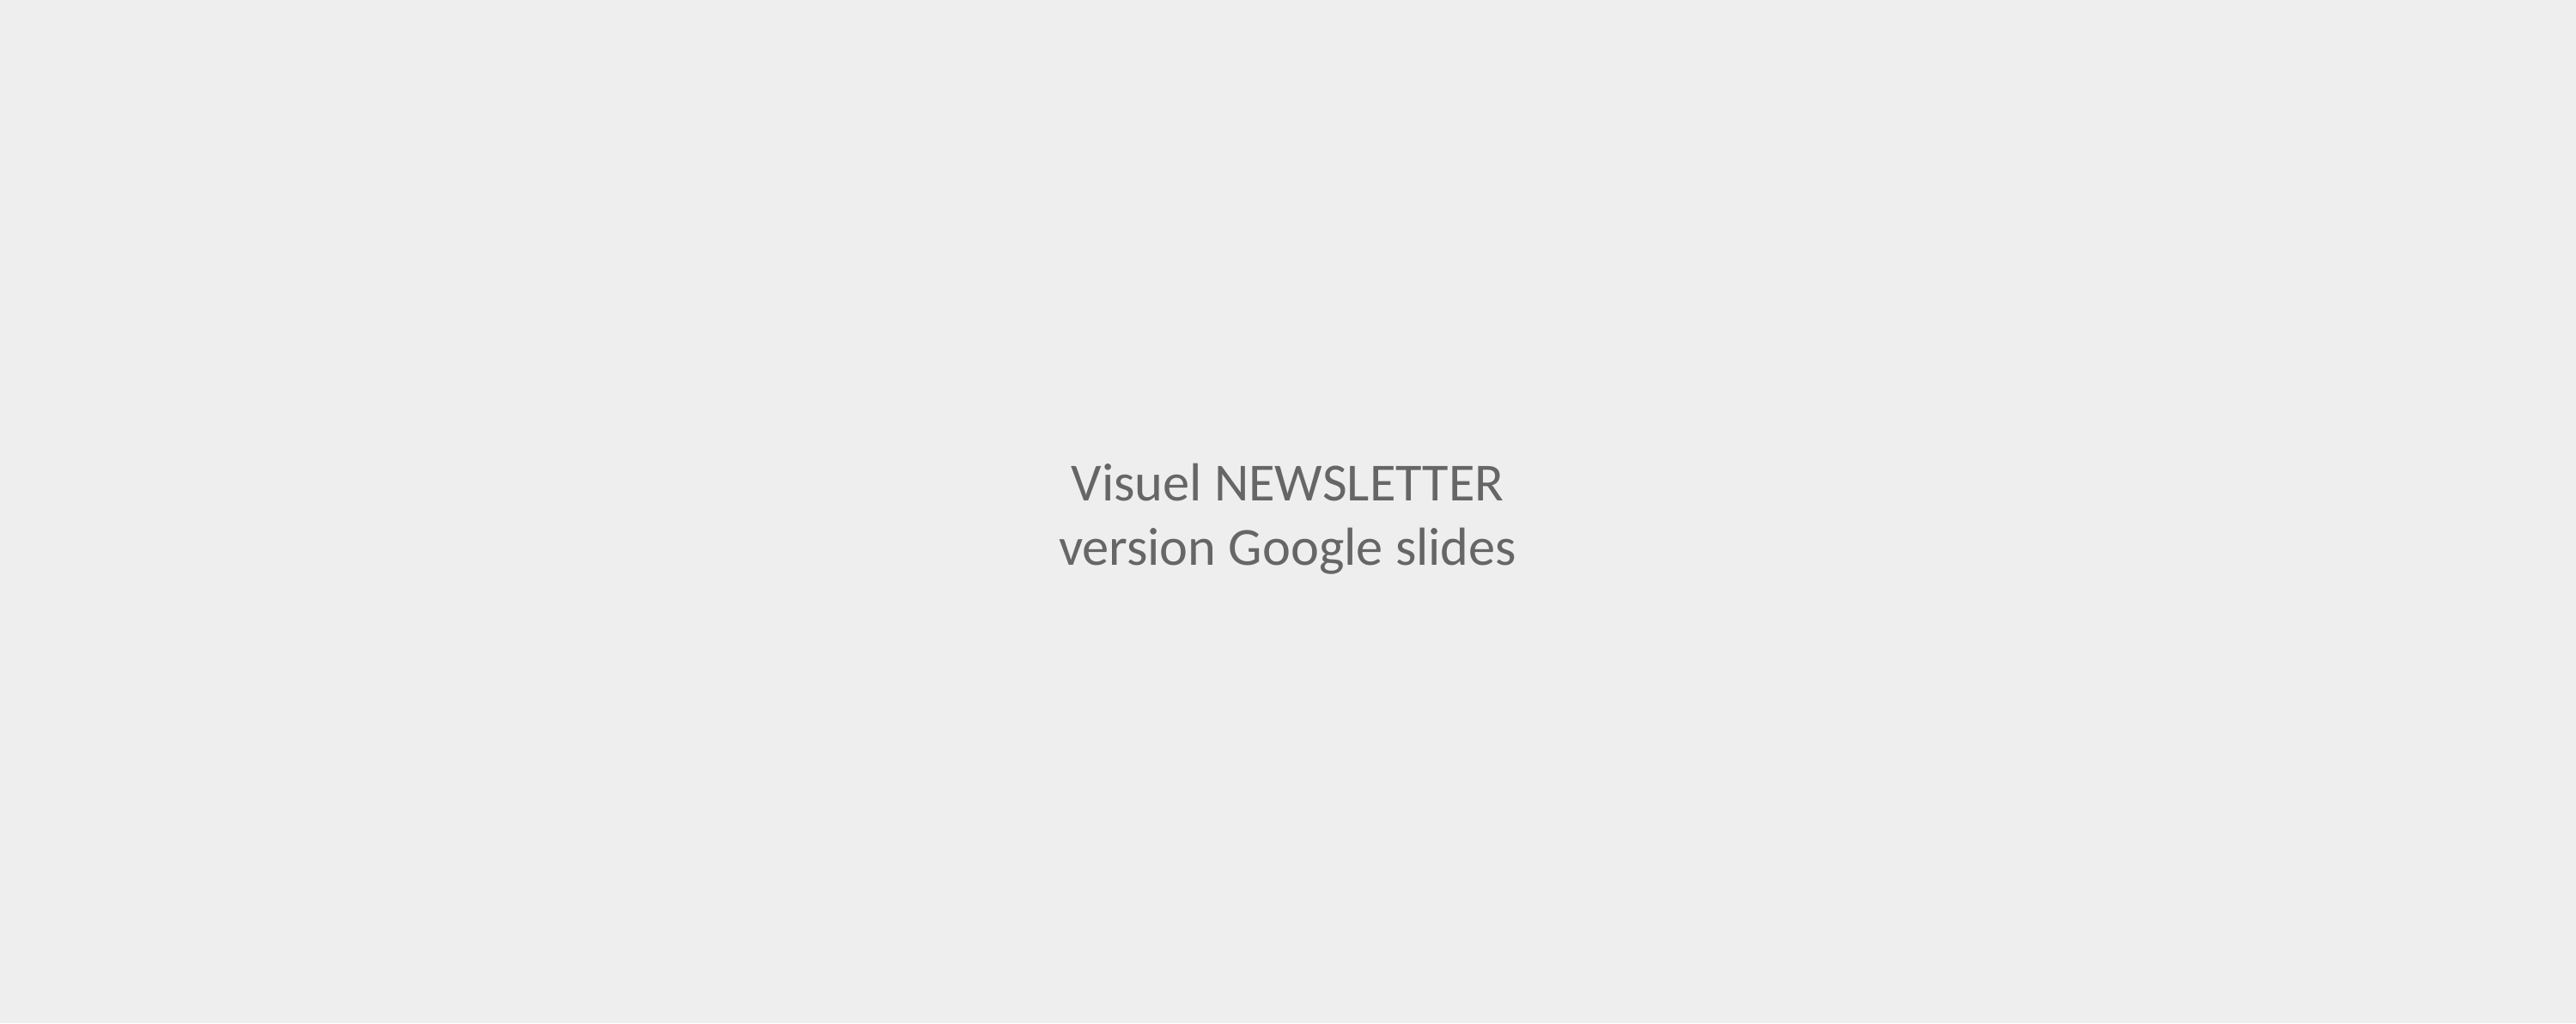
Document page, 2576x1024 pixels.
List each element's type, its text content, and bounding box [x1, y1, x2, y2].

text_box Visuel NEWSLETTER version Google slides [482, 0, 2094, 1024]
